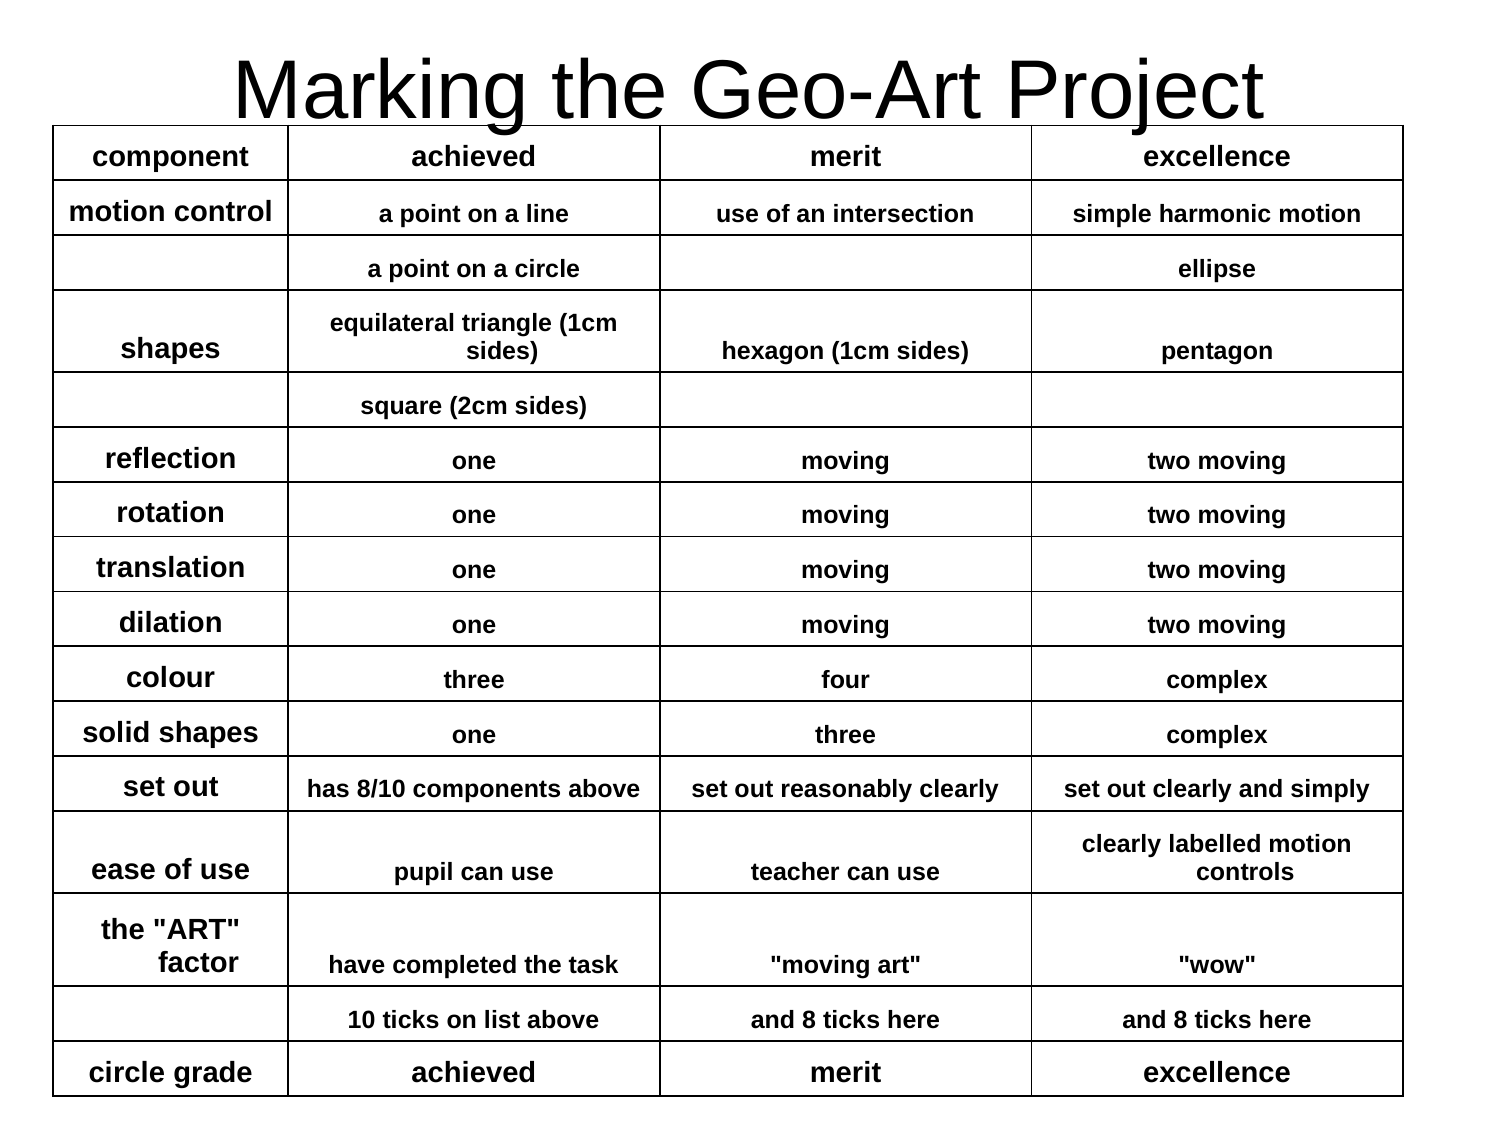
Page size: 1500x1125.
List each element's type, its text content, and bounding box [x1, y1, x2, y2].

table_cell "wow" [1032, 894, 1402, 985]
table_cell rotation [54, 483, 287, 536]
table_cell set out reasonably clearly [661, 757, 1031, 810]
table_cell two moving [1032, 428, 1402, 481]
table_cell colour [54, 647, 287, 700]
table_cell and 8 ticks here [1032, 987, 1402, 1040]
table_cell complex [1032, 702, 1402, 755]
table_cell complex [1032, 647, 1402, 700]
table_cell one [289, 702, 659, 755]
table_cell clearly labelled motion controls [1032, 812, 1402, 892]
table_cell solid shapes [54, 702, 287, 755]
table_cell the "ART" factor [54, 894, 287, 985]
table_cell two moving [1032, 537, 1402, 591]
table_cell one [289, 592, 659, 645]
table_header merit [661, 126, 1031, 179]
table_cell achieved [289, 1042, 659, 1095]
table_cell one [289, 483, 659, 536]
table_cell 10 ticks on list above [289, 987, 659, 1040]
title Marking the Geo-Art Project [74, 44, 1424, 126]
table_cell shapes [54, 291, 287, 371]
table_cell two moving [1032, 592, 1402, 645]
table_cell [1032, 373, 1402, 426]
table_cell a point on a line [289, 181, 659, 234]
table_cell excellence [1032, 1042, 1402, 1095]
table_cell has 8/10 components above [289, 757, 659, 810]
table_cell three [661, 702, 1031, 755]
table_cell one [289, 537, 659, 591]
table_cell pentagon [1032, 291, 1402, 371]
table_cell ease of use [54, 812, 287, 892]
table_cell two moving [1032, 483, 1402, 536]
table_cell [661, 373, 1031, 426]
table_cell set out [54, 757, 287, 810]
table_cell reflection [54, 428, 287, 481]
table_cell use of an intersection [661, 181, 1031, 234]
table_cell [661, 236, 1031, 289]
table_cell four [661, 647, 1031, 700]
table_cell circle grade [54, 1042, 287, 1095]
table_header component [54, 126, 287, 179]
table_cell translation [54, 537, 287, 591]
table_cell merit [661, 1042, 1031, 1095]
table_cell have completed the task [289, 894, 659, 985]
table_cell [54, 987, 287, 1040]
table_cell pupil can use [289, 812, 659, 892]
table_cell [54, 373, 287, 426]
table_cell teacher can use [661, 812, 1031, 892]
table_cell dilation [54, 592, 287, 645]
table_cell equilateral triangle (1cm sides) [289, 291, 659, 371]
table_cell moving [661, 428, 1031, 481]
table_cell set out clearly and simply [1032, 757, 1402, 810]
table_cell motion control [54, 181, 287, 234]
table_cell ellipse [1032, 236, 1402, 289]
table_cell moving [661, 592, 1031, 645]
table_cell square (2cm sides) [289, 373, 659, 426]
table_header achieved [289, 126, 659, 179]
table_cell simple harmonic motion [1032, 181, 1402, 234]
table_cell three [289, 647, 659, 700]
table_cell [54, 236, 287, 289]
table_cell and 8 ticks here [661, 987, 1031, 1040]
table_cell "moving art" [661, 894, 1031, 985]
table_cell moving [661, 537, 1031, 591]
table_cell a point on a circle [289, 236, 659, 289]
table_header excellence [1032, 126, 1402, 179]
table_cell one [289, 428, 659, 481]
table_cell moving [661, 483, 1031, 536]
table_cell hexagon (1cm sides) [661, 291, 1031, 371]
